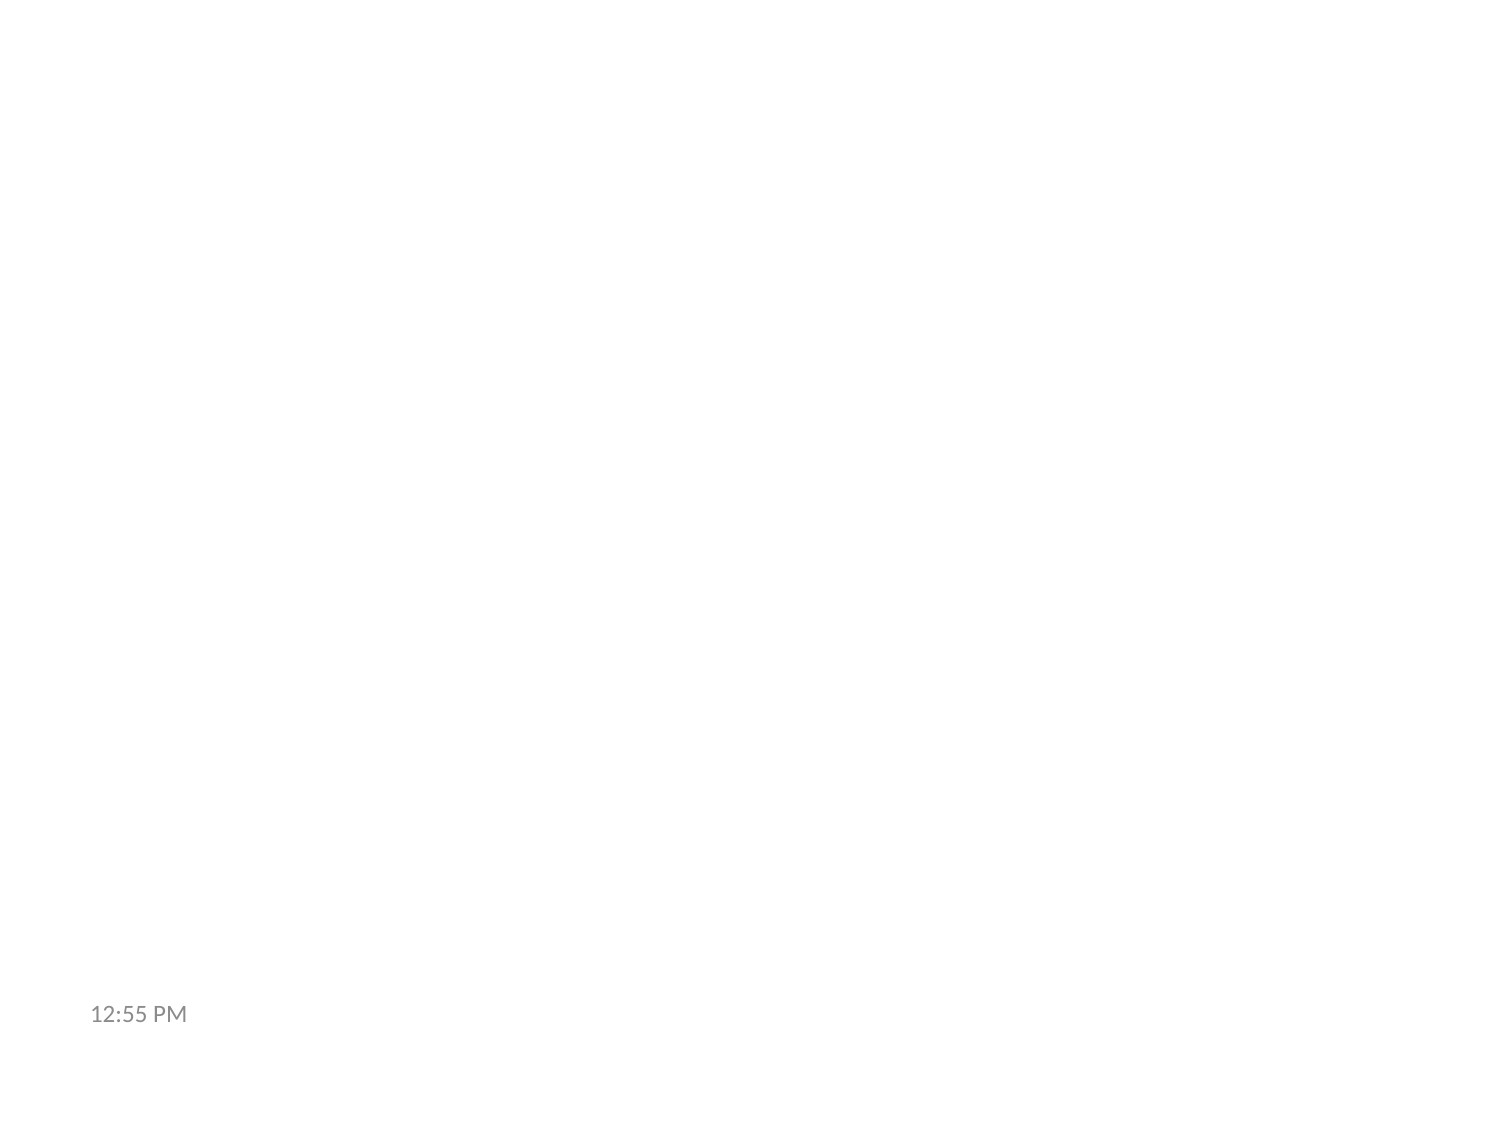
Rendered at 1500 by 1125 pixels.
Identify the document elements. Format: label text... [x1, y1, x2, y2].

text_box 3:35 PM [75, 982, 425, 1043]
